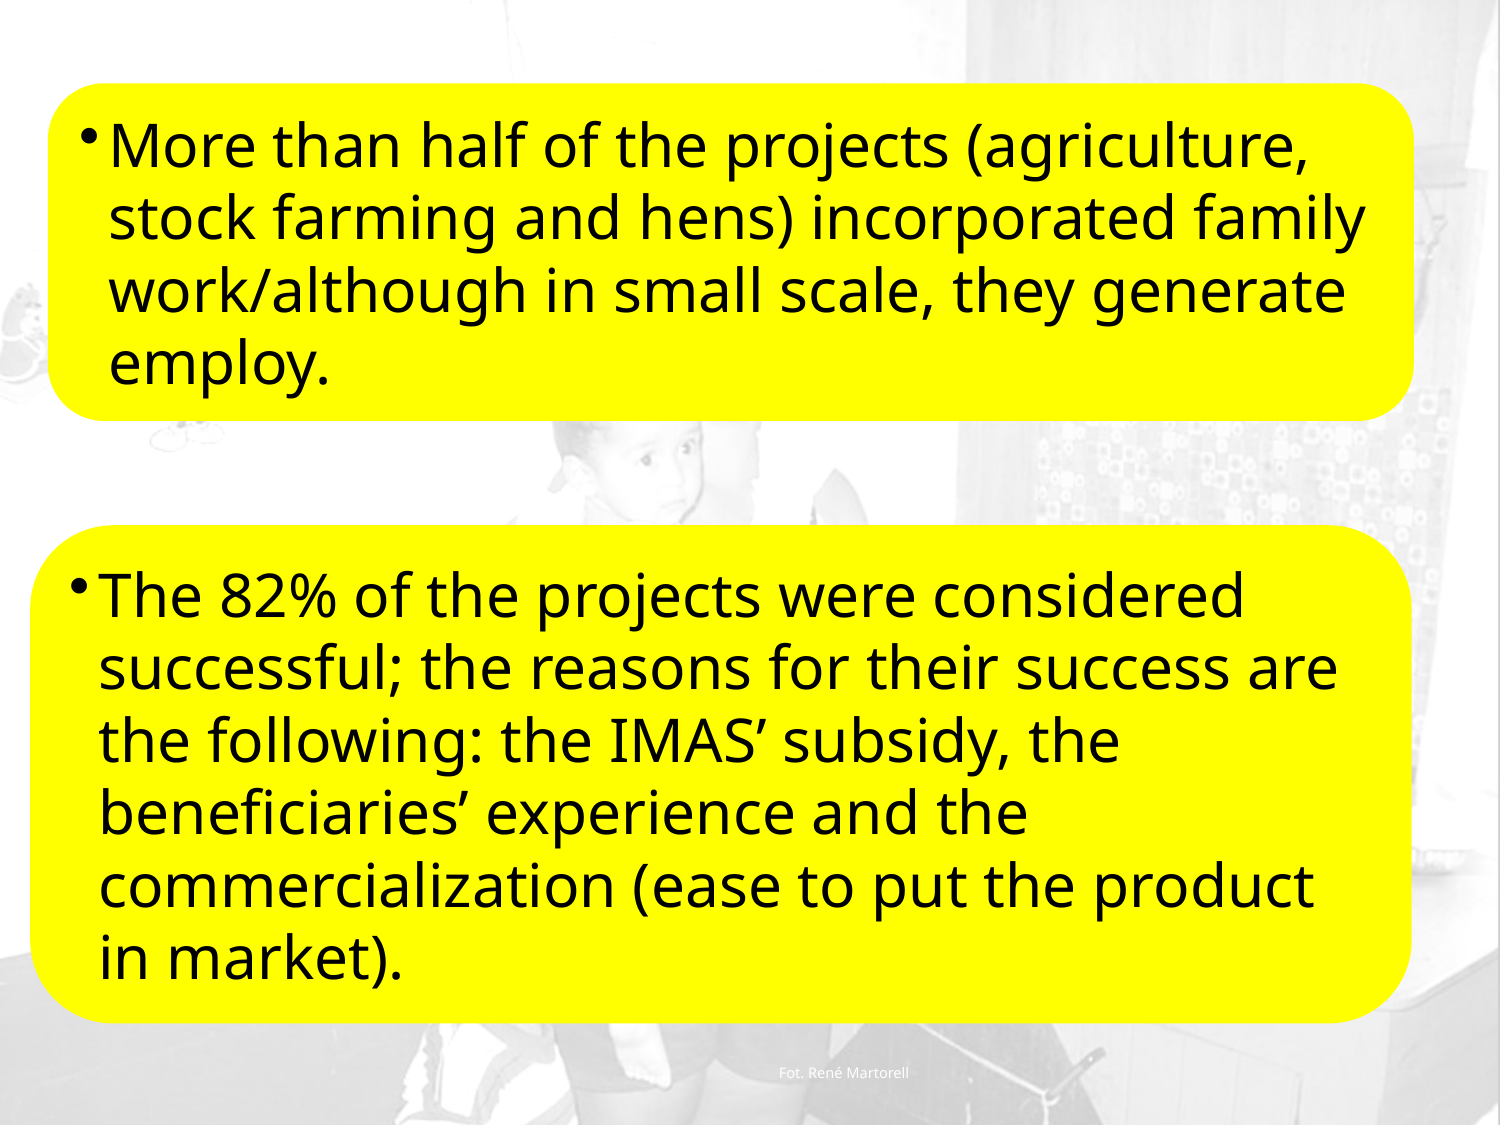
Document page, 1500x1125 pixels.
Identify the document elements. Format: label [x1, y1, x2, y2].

text_box [0, 0, 1500, 1125]
